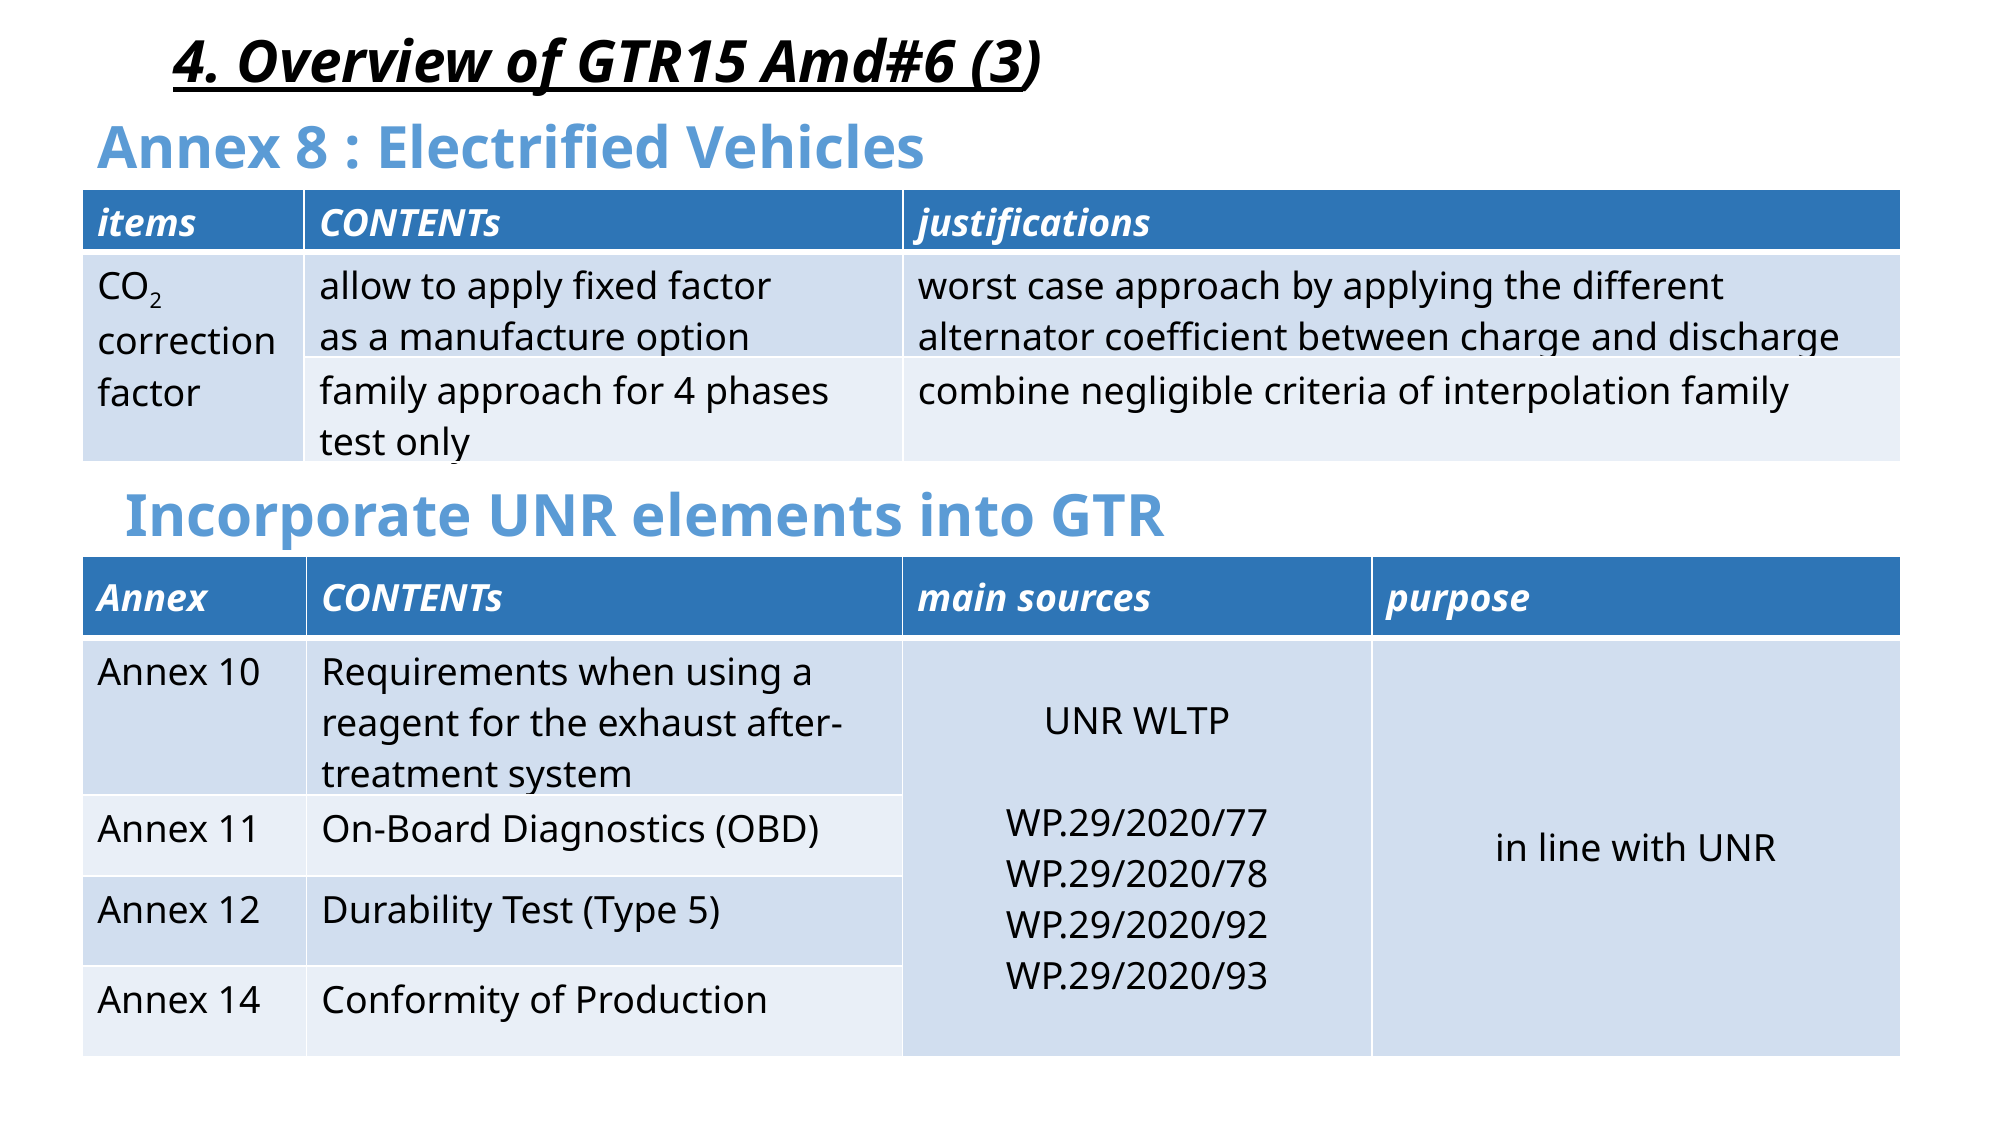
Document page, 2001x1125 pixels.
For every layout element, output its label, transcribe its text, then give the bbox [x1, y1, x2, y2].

table_header Annex [83, 557, 306, 635]
table_cell worst case approach by applying the different alternator coefficient between charge and discharge [904, 255, 1900, 356]
table_cell CO2 correction factor [83, 255, 303, 461]
table_header justifications [904, 190, 1900, 249]
table_header main sources [903, 557, 1371, 635]
table_cell Durability Test (Type 5) [307, 877, 902, 965]
text_box 4. Overview of GTR15 Amd#6 (3) [158, 17, 1058, 102]
table_cell On-Board Diagnostics (OBD) [307, 796, 902, 875]
table_cell Requirements when using a reagent for the exhaust after-treatment system [307, 641, 902, 794]
text_box Incorporate UNR elements into GTR [110, 470, 1181, 556]
table_cell UNR WLTP WP.29/2020/77 WP.29/2020/78 WP.29/2020/92 WP.29/2020/93 [903, 641, 1371, 1056]
table_cell Annex 11 [83, 796, 306, 875]
table_cell Annex 10 [83, 641, 306, 794]
table_cell in line with UNR [1373, 641, 1900, 1056]
table_header items [83, 190, 303, 249]
table_header CONTENTs [307, 557, 902, 635]
table_cell Annex 12 [83, 877, 306, 965]
table_header CONTENTs [305, 190, 902, 249]
table_cell family approach for 4 phases test only [305, 358, 902, 461]
table_header purpose [1373, 557, 1900, 635]
table_cell Conformity of Production [307, 967, 902, 1056]
table_cell allow to apply fixed factor as a manufacture option [305, 255, 902, 356]
text_box Annex 8 : Electrified Vehicles [82, 102, 1436, 188]
table_cell combine negligible criteria of interpolation family [904, 358, 1900, 461]
table_cell Annex 14 [83, 967, 306, 1056]
